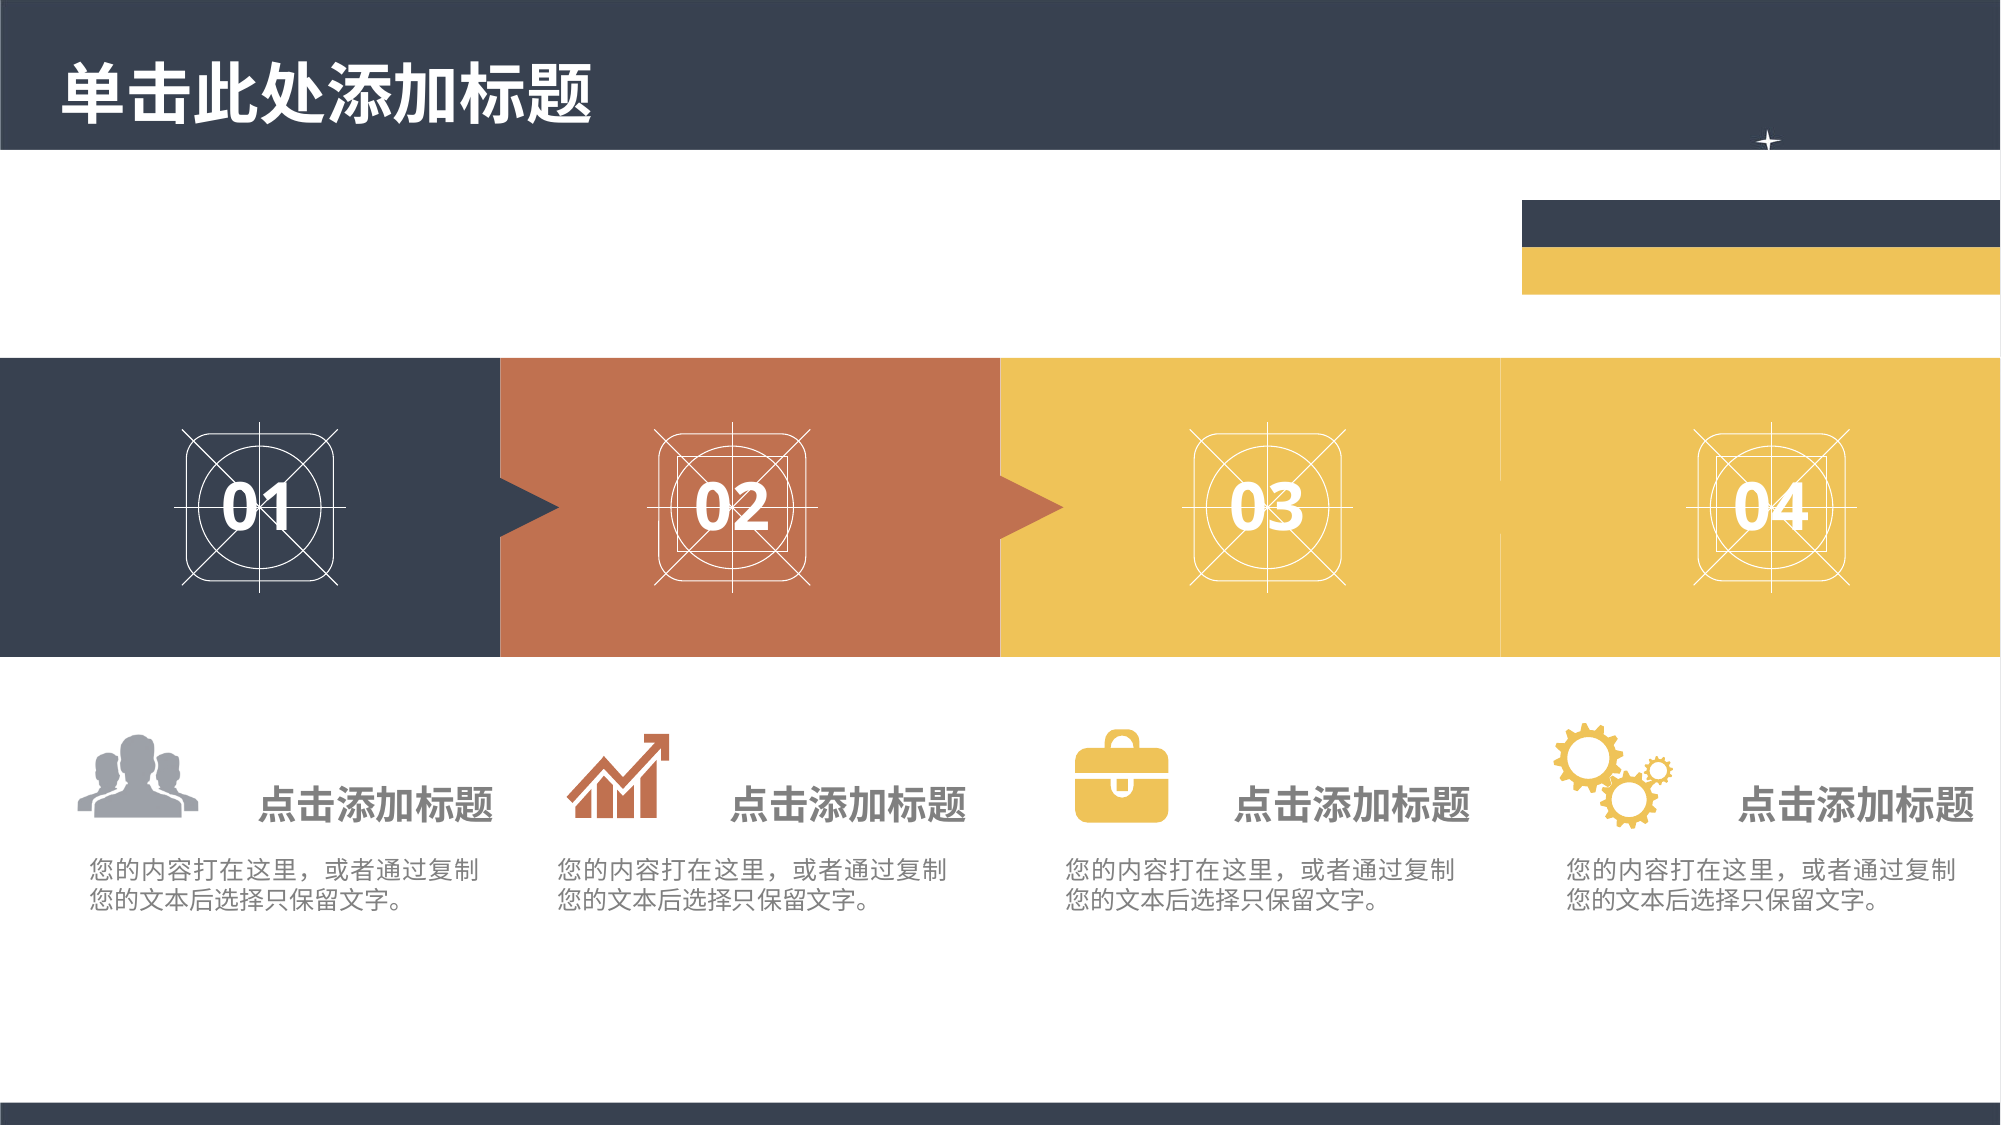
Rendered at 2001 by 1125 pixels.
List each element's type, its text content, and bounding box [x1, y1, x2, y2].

text_box [502, 356, 1066, 659]
text_box 点击添加标题 [237, 770, 515, 838]
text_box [621, 397, 843, 618]
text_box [1075, 729, 1169, 823]
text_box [1661, 397, 1882, 618]
text_box [1502, 357, 2000, 658]
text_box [1157, 397, 1378, 618]
text_box 您的内容打在这里，或者通过复制您的文本后选择只保留文字。 [1045, 845, 1477, 925]
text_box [149, 397, 371, 618]
picture [67, 705, 208, 846]
text_box 点击添加标题 [1717, 770, 1995, 838]
text_box 点击添加标题 [1213, 770, 1491, 838]
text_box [1522, 200, 2000, 295]
text_box 点击添加标题 [709, 770, 987, 838]
text_box [0, 356, 562, 659]
text_box [1002, 356, 1556, 659]
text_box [1553, 722, 1673, 829]
text_box 您的内容打在这里，或者通过复制您的文本后选择只保留文字。 [1546, 845, 1978, 925]
title 单击此处添加标题 [44, 44, 1770, 150]
text_box 您的内容打在这里，或者通过复制您的文本后选择只保留文字。 [537, 845, 969, 925]
picture [0, 0, 2001, 1125]
text_box 您的内容打在这里，或者通过复制您的文本后选择只保留文字。 [69, 845, 501, 925]
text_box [566, 733, 670, 818]
